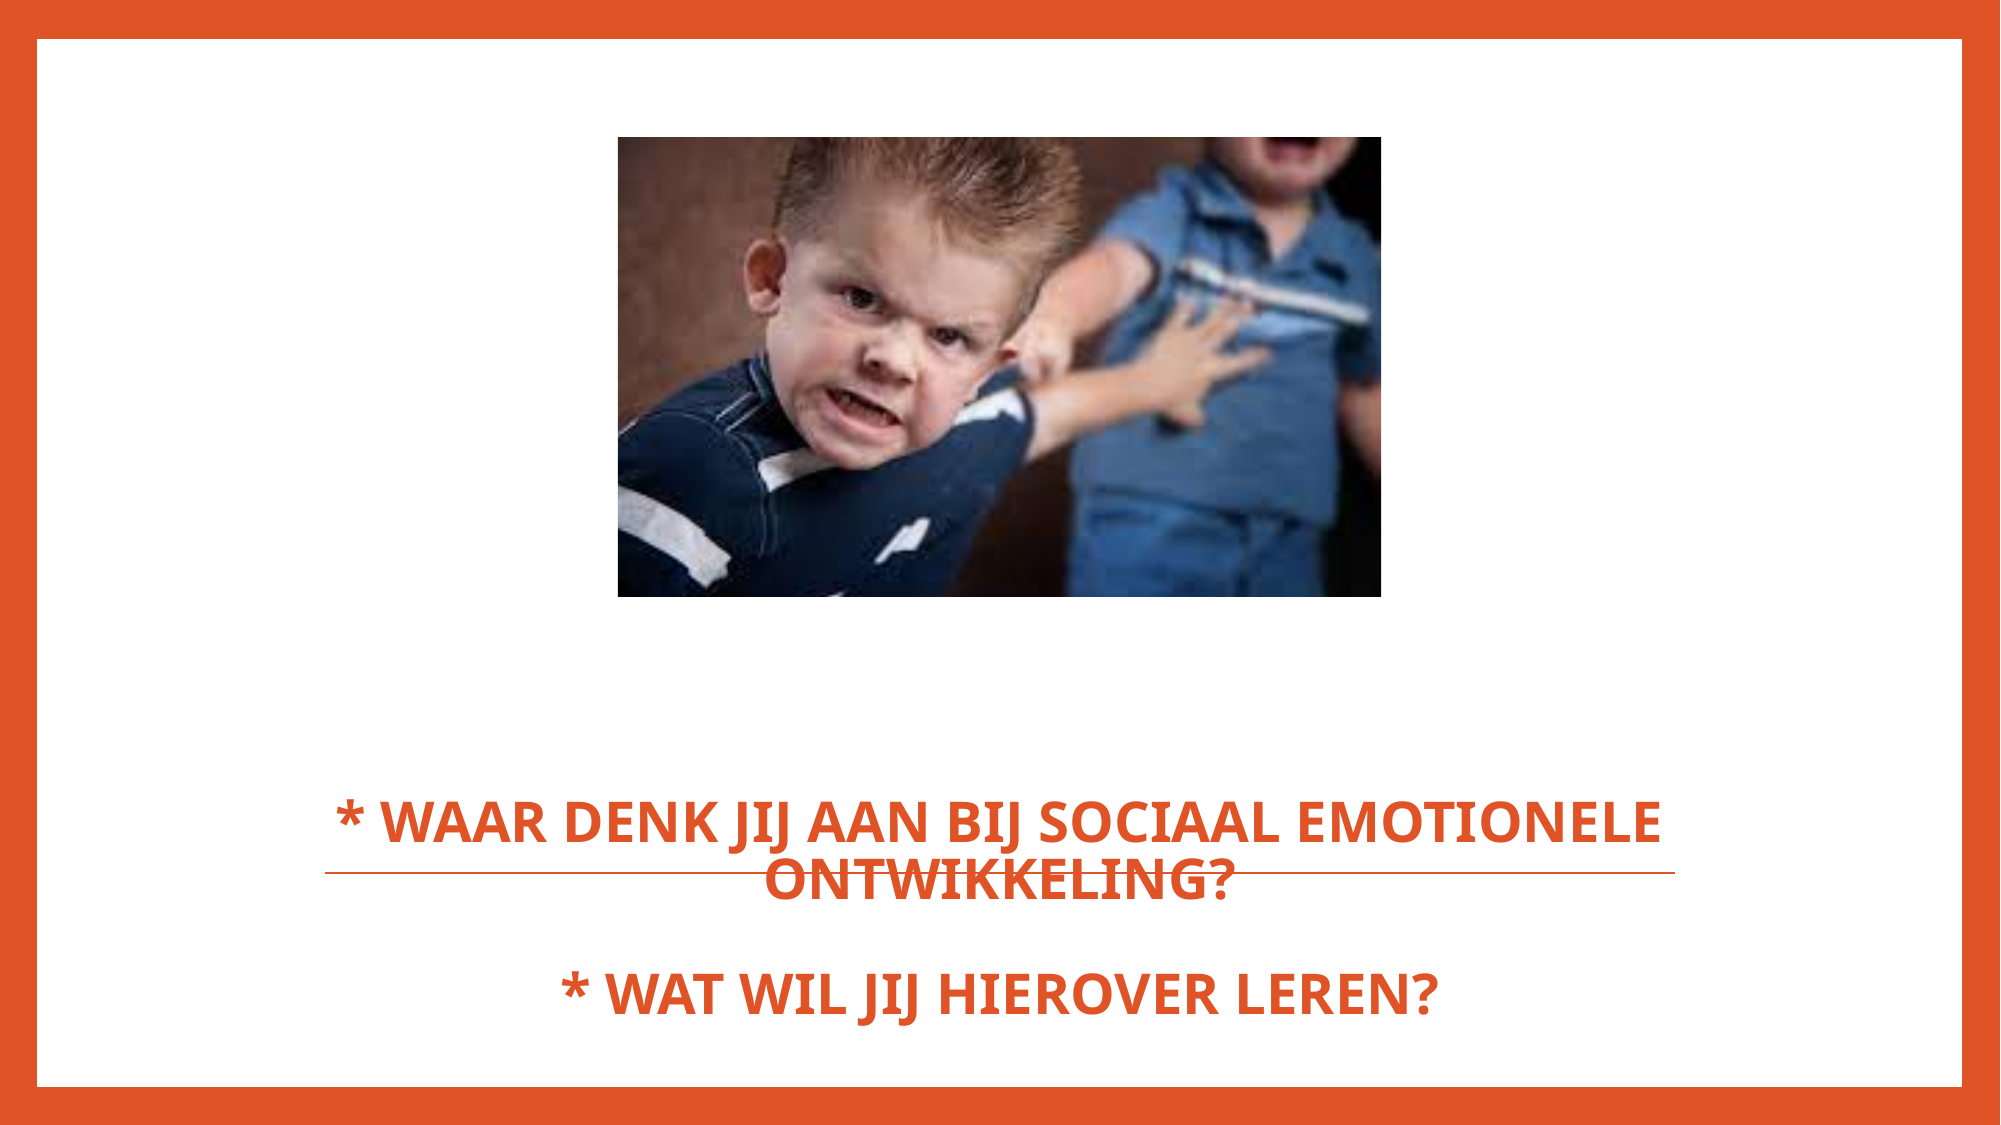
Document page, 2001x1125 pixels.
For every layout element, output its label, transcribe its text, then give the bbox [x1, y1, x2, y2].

text_box [36, 38, 1963, 1088]
title * Waar denk jij aan bij sociaal emotionele ontwikkeling? * Wat wil jij hierover leren? [182, 788, 1818, 1034]
picture [617, 137, 1382, 597]
